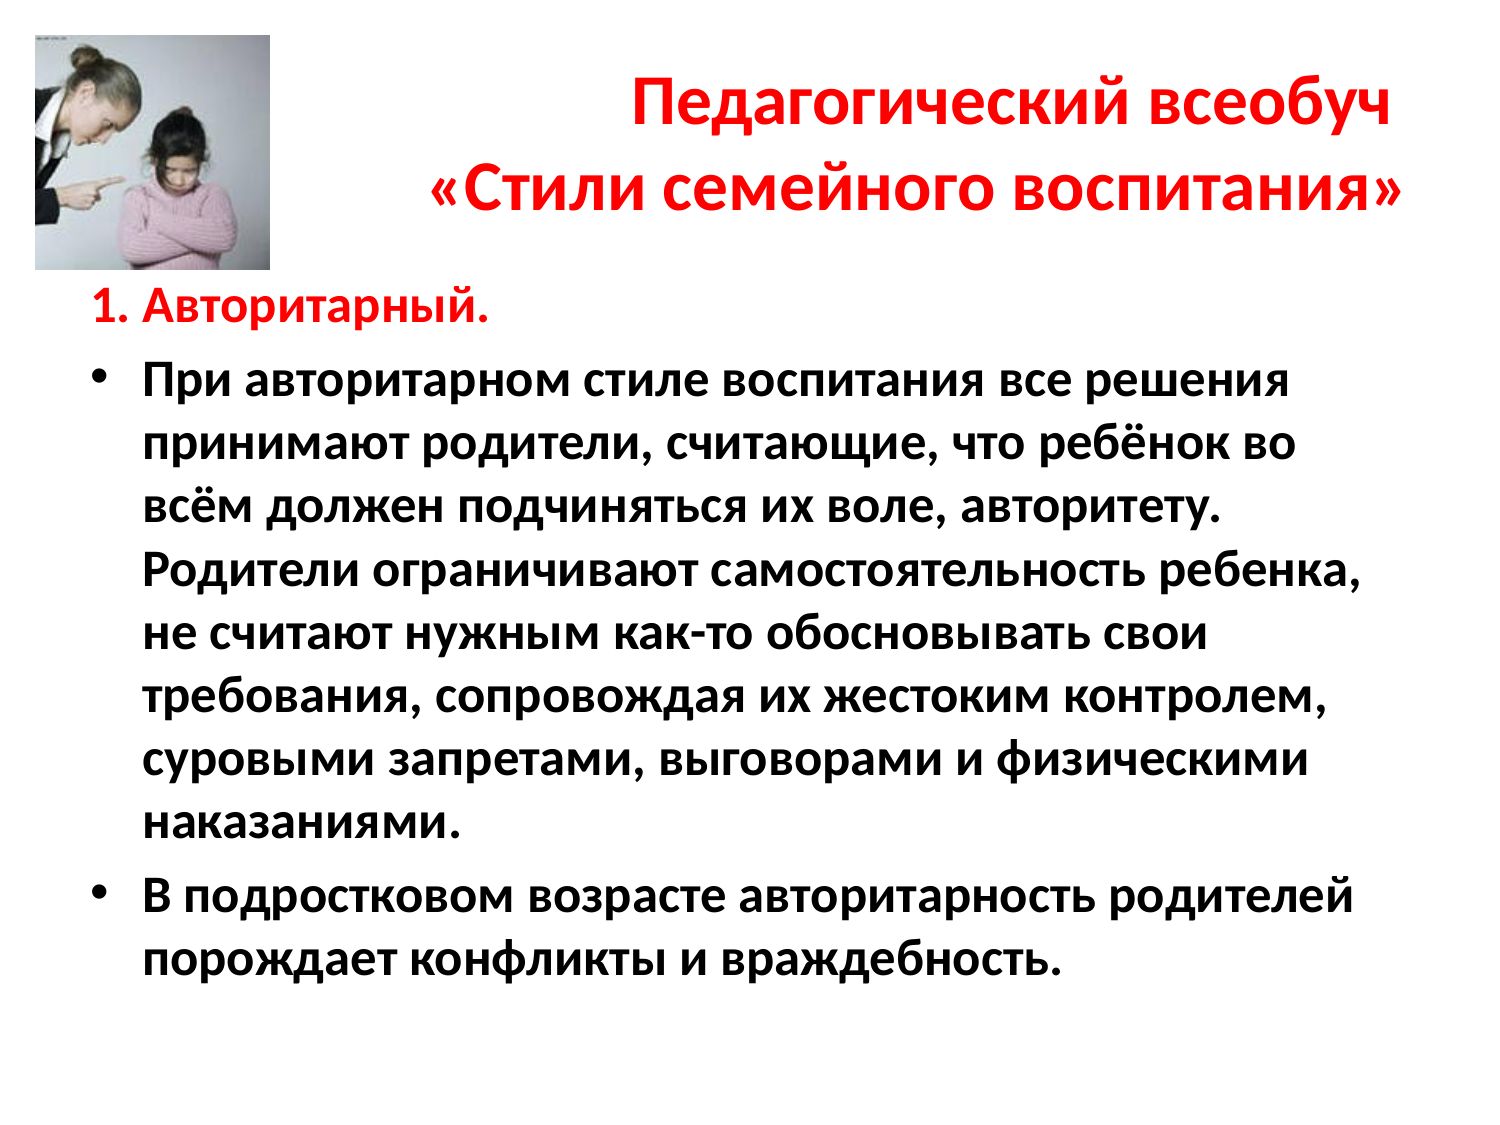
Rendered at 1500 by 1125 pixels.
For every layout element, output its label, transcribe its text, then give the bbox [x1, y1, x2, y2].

picture [34, 34, 270, 270]
title Педагогический всеобуч «Стили семейного воспитания» [275, 45, 1425, 233]
list 1. Авторитарный. При авторитарном стиле воспитания все решения принимают родители, считающие, что ребёнок во всём должен подчиняться их воле, авторитету. Родители ограничивают самостоятельность ребенка, не считают нужным как-то обосновывать свои требования, сопровождая их жестоким контролем, суровыми запретами, выговорами и физическими наказаниями. В подростковом возрасте авторитарность родителей порождает конфликты и враждебность. [75, 262, 1425, 1005]
